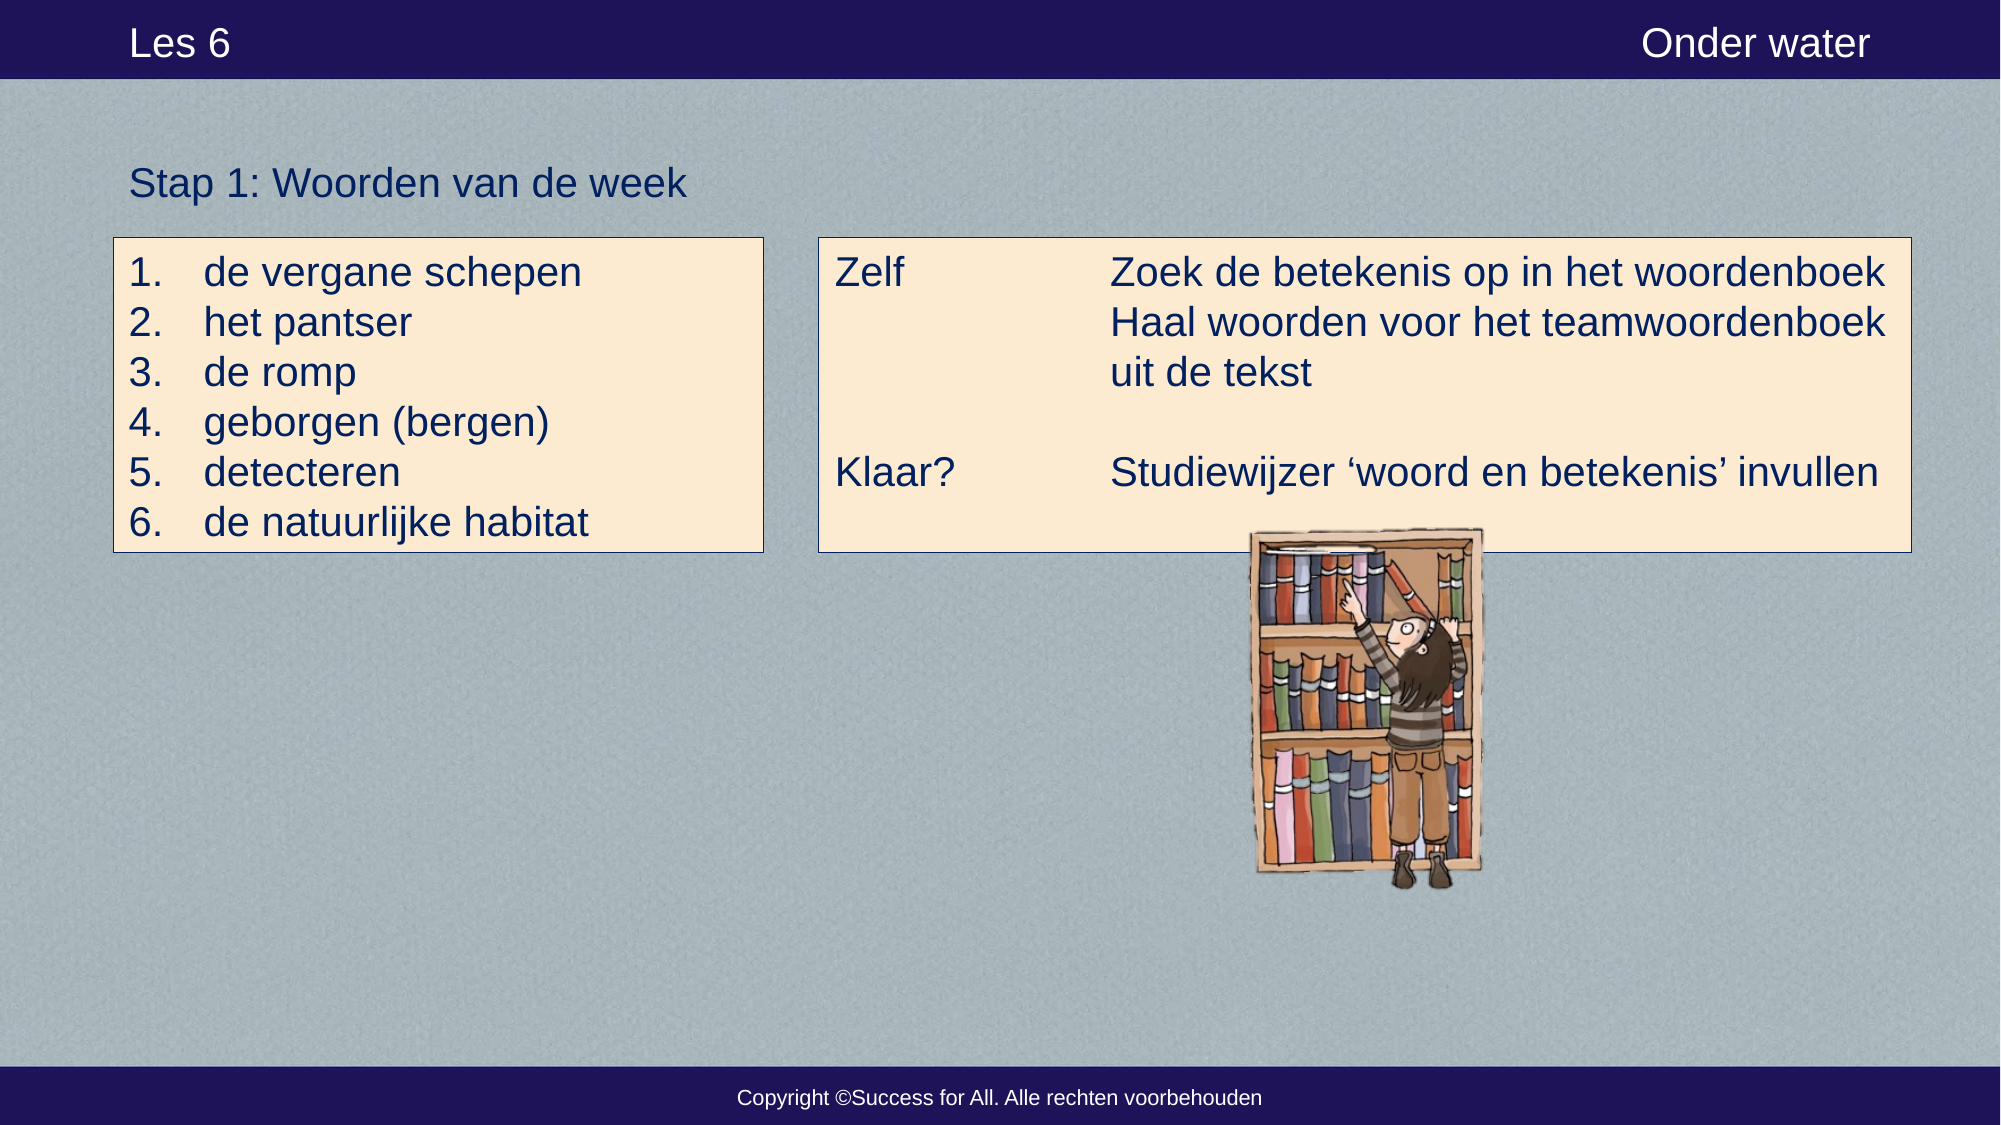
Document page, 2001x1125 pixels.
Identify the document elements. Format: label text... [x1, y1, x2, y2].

text_box Copyright ©Success for All. Alle rechten voorbehouden [0, 1076, 2000, 1125]
text_box Onder water [999, 8, 1886, 73]
text_box de vergane schepen het pantser de romp geborgen (bergen) detecteren de natuurlijke habitat [113, 237, 764, 553]
text_box Stap 1: Woorden van de week [113, 148, 1635, 214]
picture [0, 0, 2001, 1125]
text_box Les 6 [114, 8, 354, 73]
text_box Zelf Zoek de betekenis op in het woordenboek Haal woorden voor het teamwoordenboek uit de tekst Klaar? Studiewijzer ‘woord en betekenis’ invullen [818, 237, 1912, 553]
